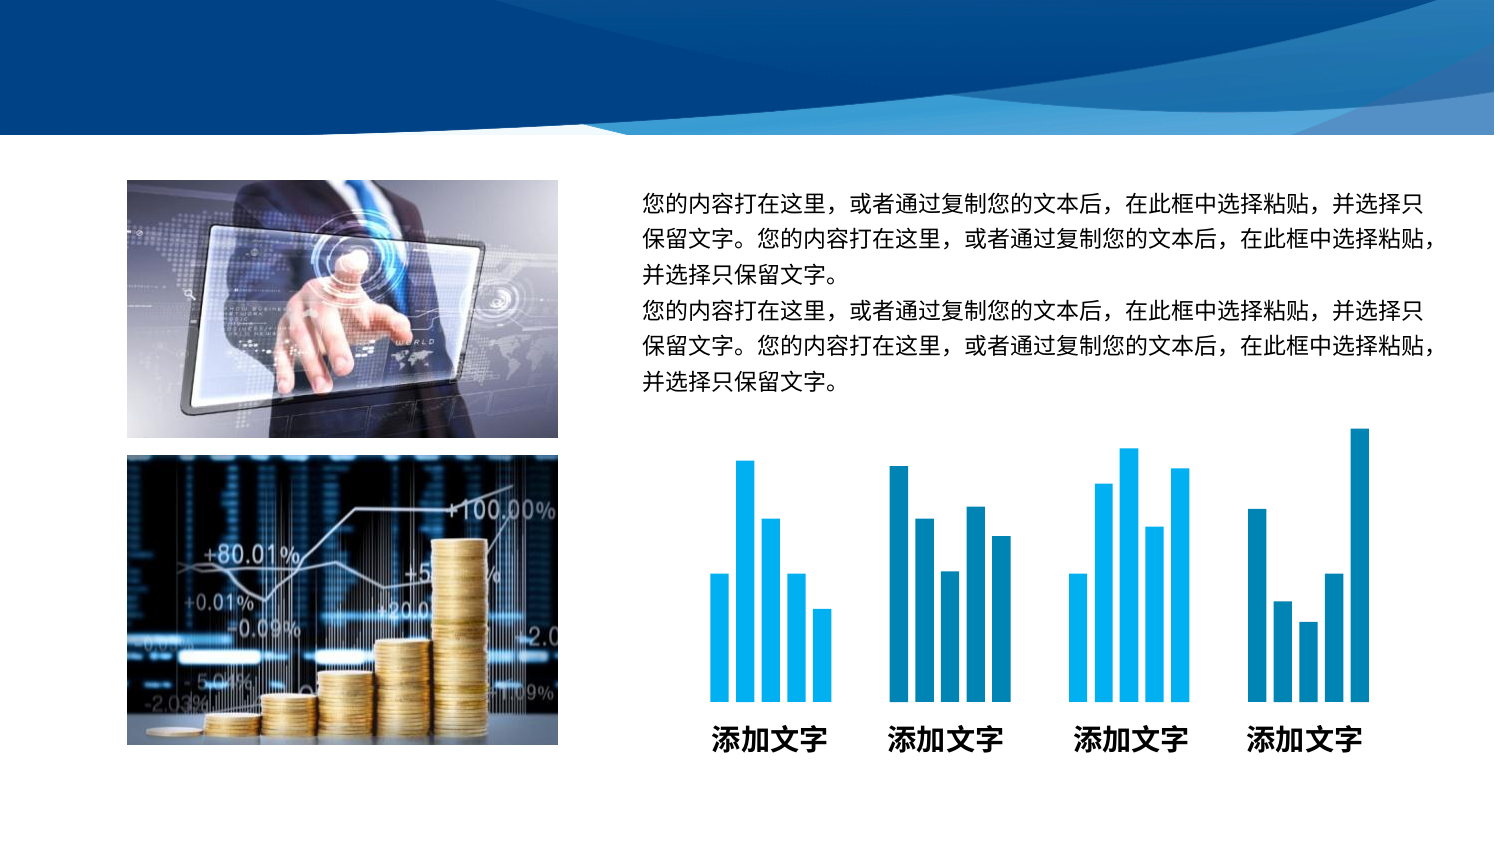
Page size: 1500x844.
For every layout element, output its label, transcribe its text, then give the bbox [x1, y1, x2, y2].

text_box 添加文字 [697, 713, 872, 764]
text_box 添加文字 [1231, 713, 1412, 764]
text_box 添加文字 [872, 713, 1053, 764]
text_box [709, 428, 1370, 703]
picture [127, 180, 559, 439]
text_box 您的内容打在这里，或者通过复制您的文本后，在此框中选择粘贴，并选择只保留文字。您的内容打在这里，或者通过复制您的文本后，在此框中选择粘贴，并选择只保留文字。 您的内容打在这里，或者通过复制您的文本后，在此框中选择粘贴，并选择只保留文字。您的内容打在这里，或者通过复制您的文本后，在此框中选择粘贴，并选择只保留文字。 [627, 173, 1459, 403]
picture [0, 0, 1494, 135]
text_box 添加文字 [1058, 713, 1231, 764]
picture [127, 455, 559, 745]
